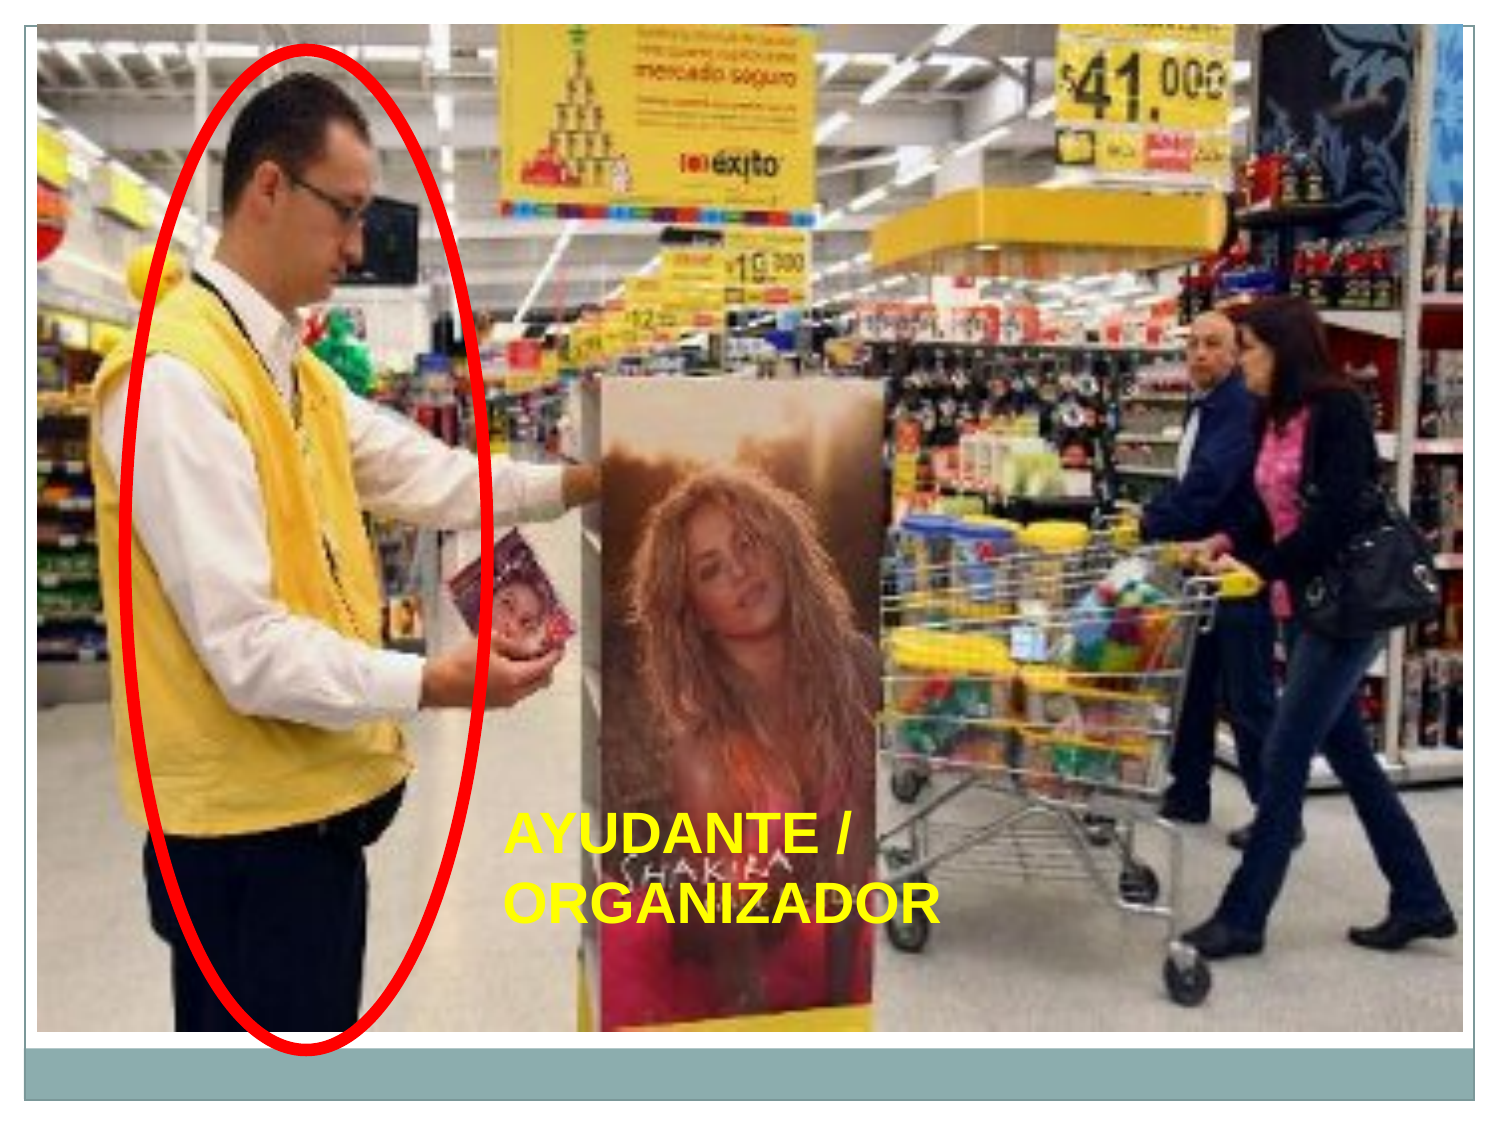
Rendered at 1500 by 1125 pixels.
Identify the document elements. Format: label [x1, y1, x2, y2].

picture [37, 24, 1463, 1032]
text_box [273, 1043, 339, 1051]
